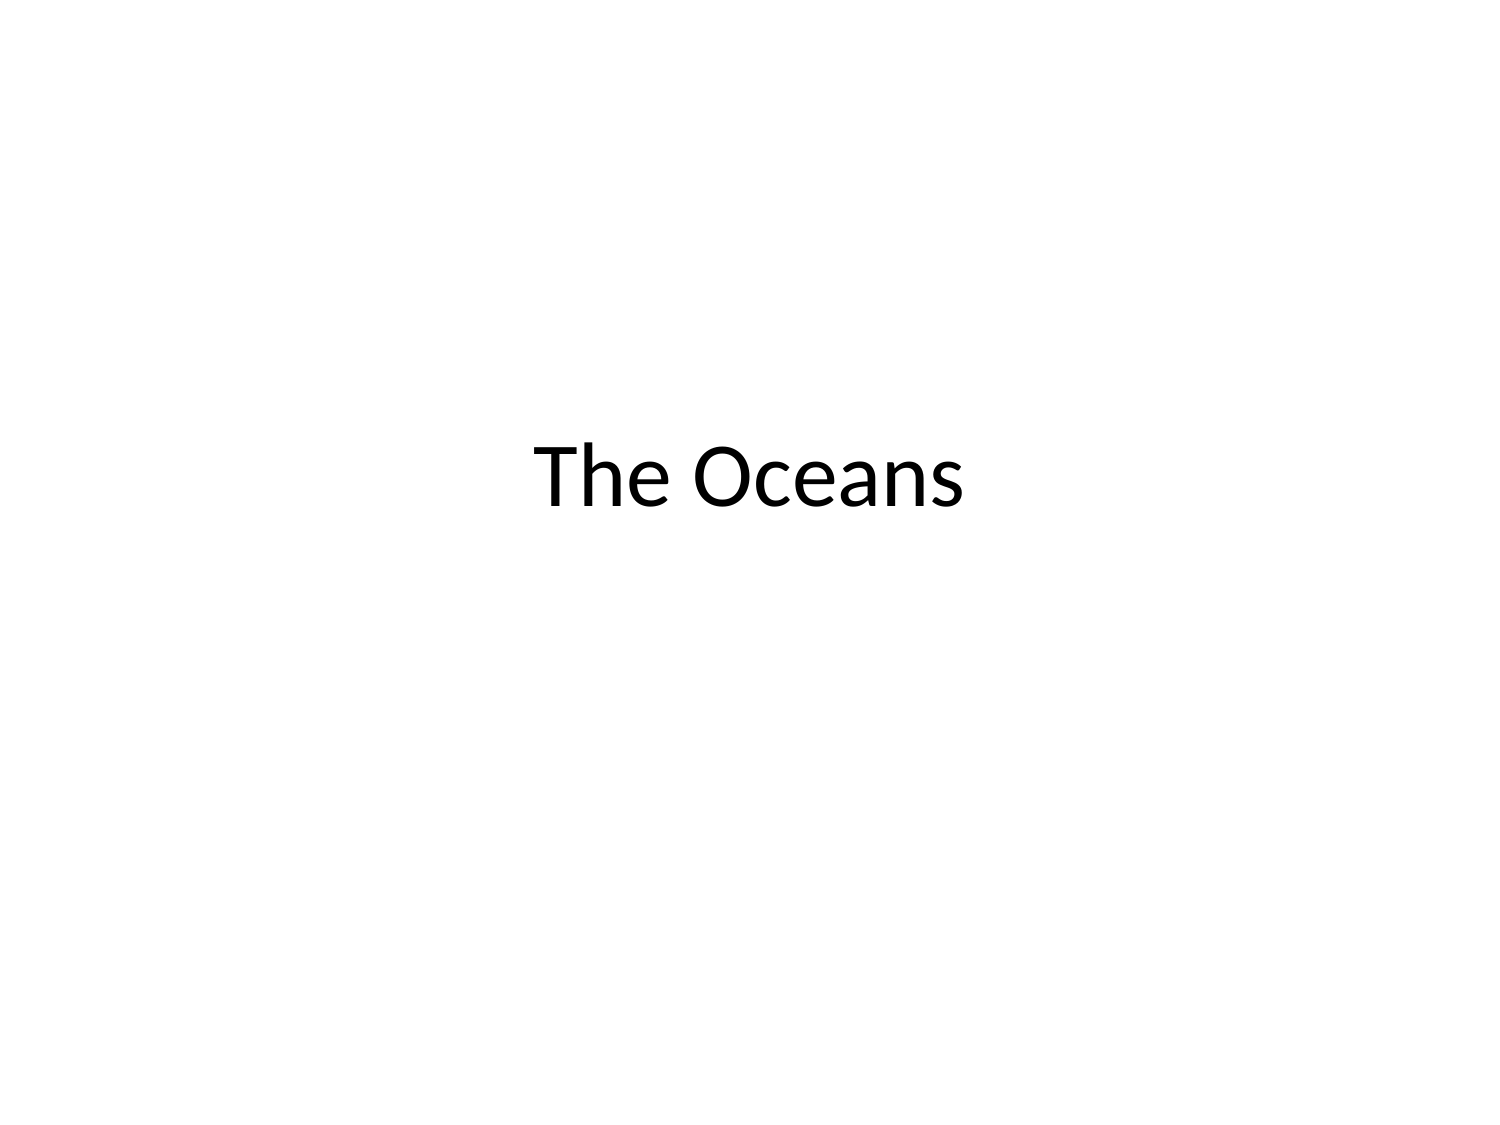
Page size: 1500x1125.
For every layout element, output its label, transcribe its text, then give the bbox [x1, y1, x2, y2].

title The Oceans [112, 349, 1388, 591]
